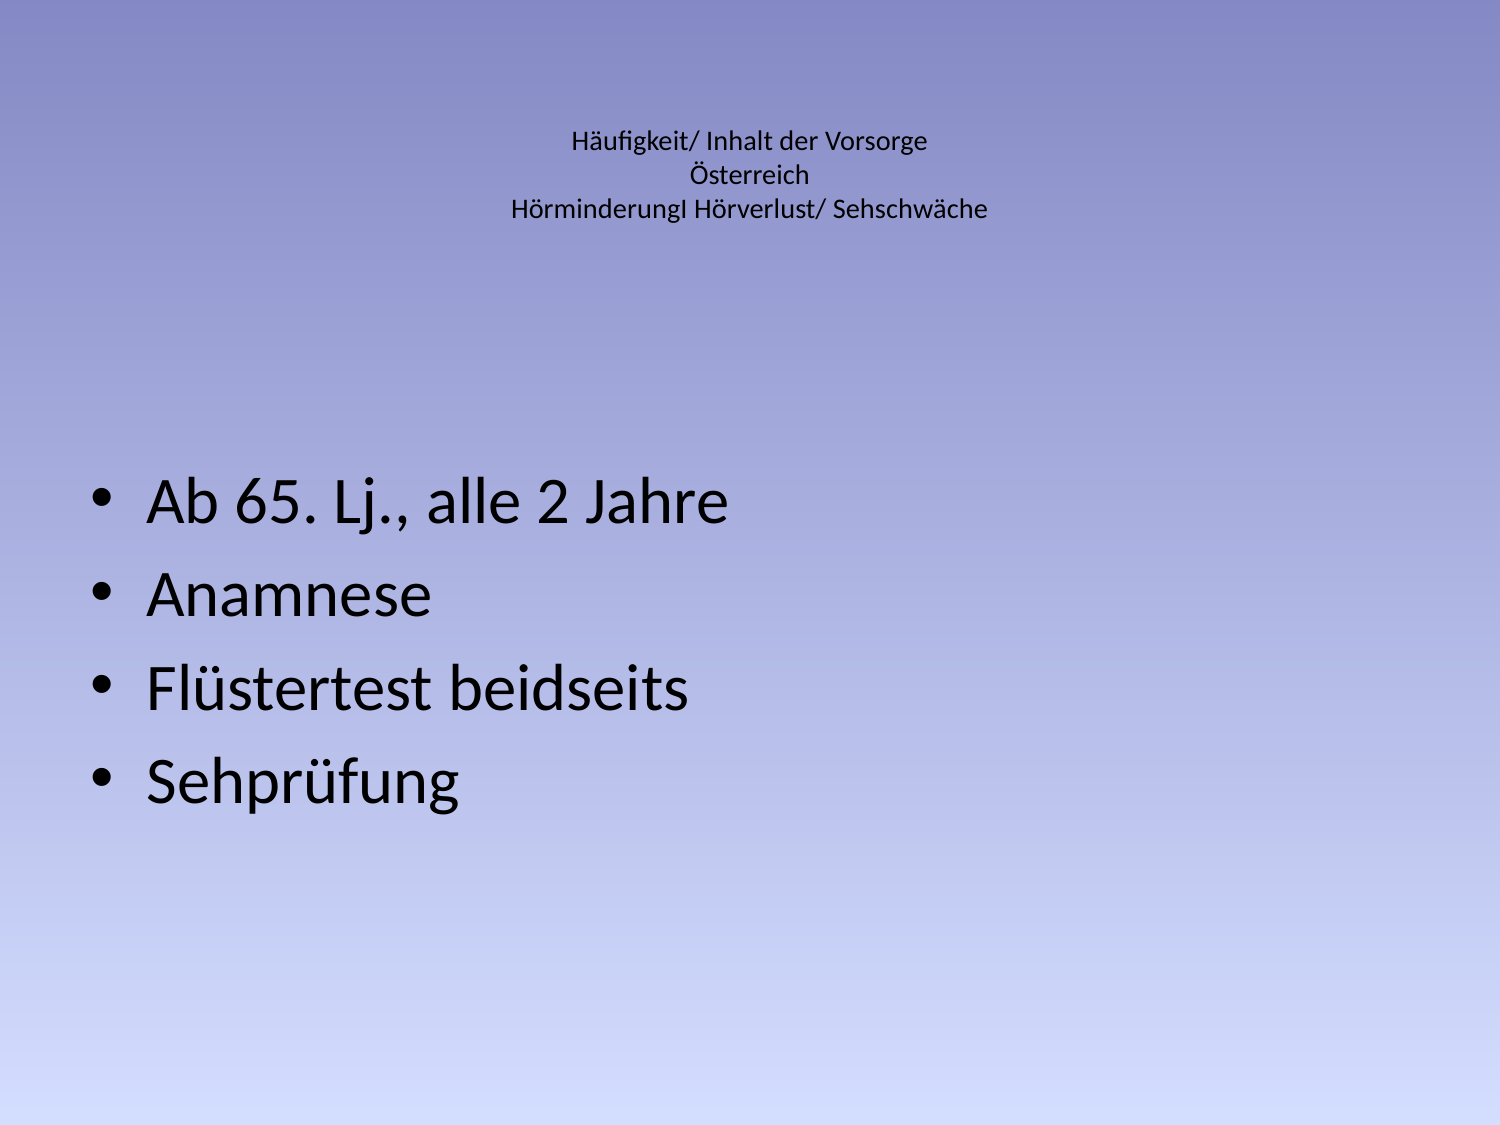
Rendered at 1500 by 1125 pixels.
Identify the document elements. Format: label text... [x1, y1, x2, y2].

title Häufigkeit/ Inhalt der Vorsorge Österreich HörminderungI Hörverlust/ Sehschwäche [75, 45, 1425, 233]
list Ab 65. Lj., alle 2 Jahre Anamnese Flüstertest beidseits Sehprüfung [75, 262, 1425, 1005]
